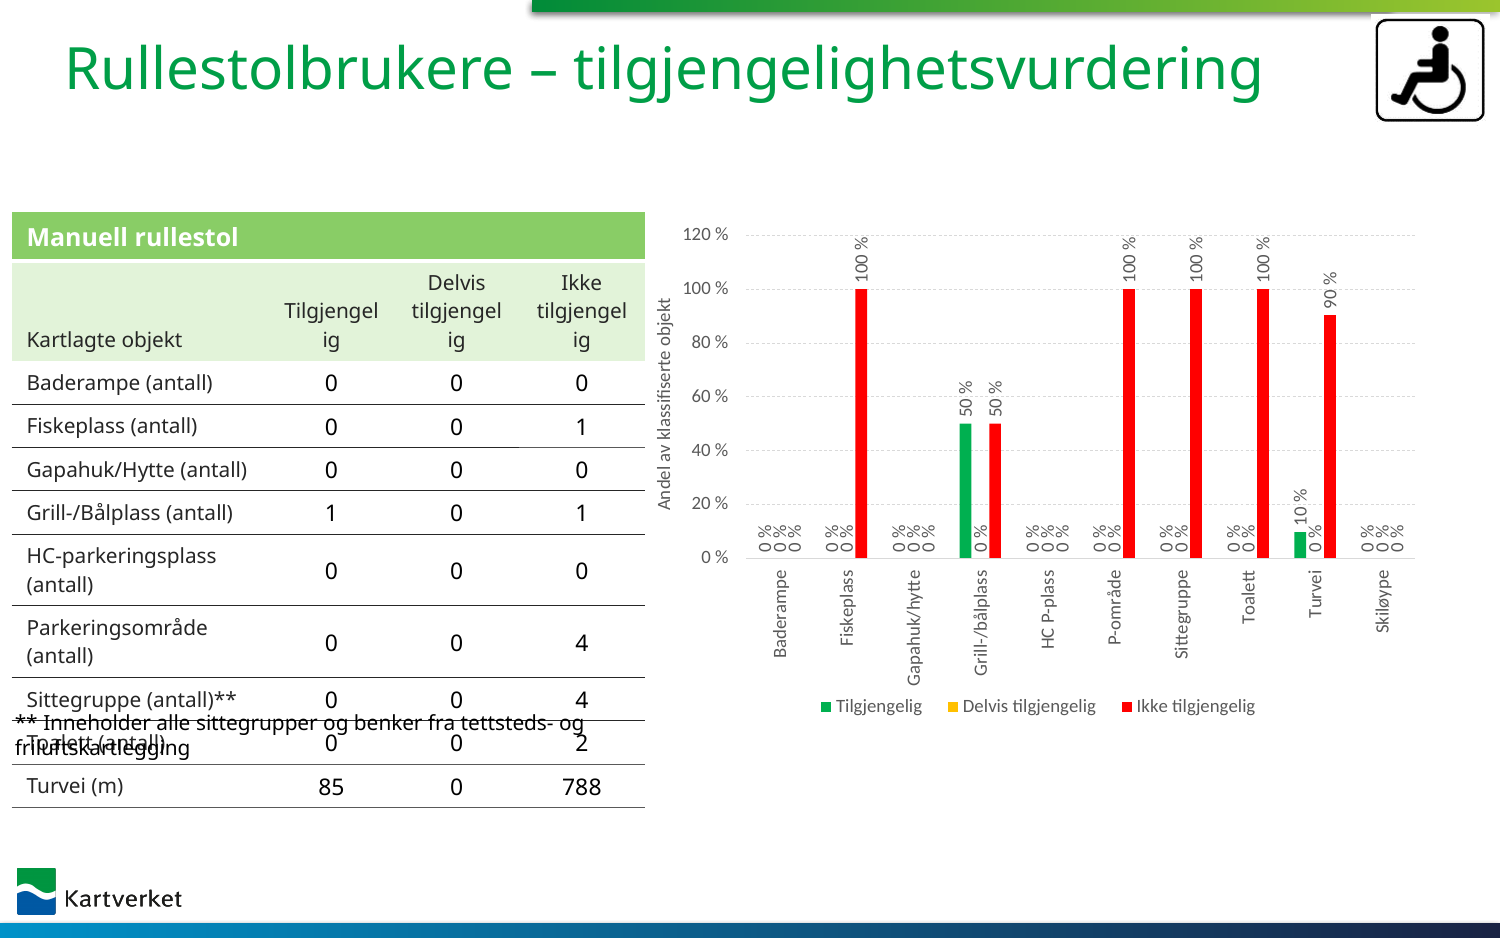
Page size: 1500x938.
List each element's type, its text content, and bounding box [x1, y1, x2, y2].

table_cell 0 [394, 491, 519, 534]
table_cell 85 [269, 768, 394, 807]
table_cell 1 [519, 491, 638, 534]
table_header Manuell rullestol [12, 212, 645, 259]
table_cell 0 [394, 606, 519, 677]
table_cell Baderampe (antall) [12, 361, 269, 404]
table_cell 4 [519, 606, 638, 677]
table_cell Turvei (m) [12, 768, 269, 807]
table_cell 0 [269, 535, 394, 605]
table_cell 0 [269, 405, 394, 447]
picture [1371, 13, 1491, 127]
table_cell 0 [269, 678, 394, 702]
table_cell Gapahuk/Hytte (antall) [12, 448, 269, 490]
table_cell 0 [394, 678, 519, 702]
table_cell 0 [394, 448, 519, 490]
table_cell Sittegruppe (antall)** [12, 678, 269, 702]
table_cell 0 [394, 768, 519, 807]
table_cell 788 [519, 768, 645, 807]
table_cell HC-parkeringsplass (antall) [12, 535, 269, 605]
table_cell 0 [519, 361, 638, 404]
table_cell Fiskeplass (antall) [12, 405, 269, 447]
table_cell 1 [269, 491, 394, 534]
table_cell 0 [394, 361, 519, 404]
table_cell 0 [519, 535, 638, 605]
text_box Rullestolbrukere – tilgjengelighetsvurdering [49, 12, 1372, 109]
picture [643, 218, 1427, 728]
table_cell Parkeringsområde (antall) [12, 606, 269, 677]
table_cell Tilgjengelig [269, 263, 394, 361]
table_cell 0 [269, 361, 394, 404]
table_cell Delvis tilgjengelig [394, 263, 519, 361]
table_cell 0 [269, 448, 394, 490]
table_cell 1 [519, 405, 638, 447]
table_cell 0 [394, 405, 519, 447]
table_cell Grill-/Bålplass (antall) [12, 491, 269, 534]
table_cell 0 [394, 535, 519, 605]
table_cell 0 [269, 606, 394, 677]
table_cell Kartlagte objekt [12, 263, 269, 361]
table_cell 4 [519, 678, 638, 702]
table_cell Ikke tilgjengelig [519, 263, 638, 361]
table_cell 0 [519, 448, 638, 490]
text_box ** Inneholder alle sittegrupper og benker fra tettsteds- og friluftskartlegging [0, 702, 745, 768]
